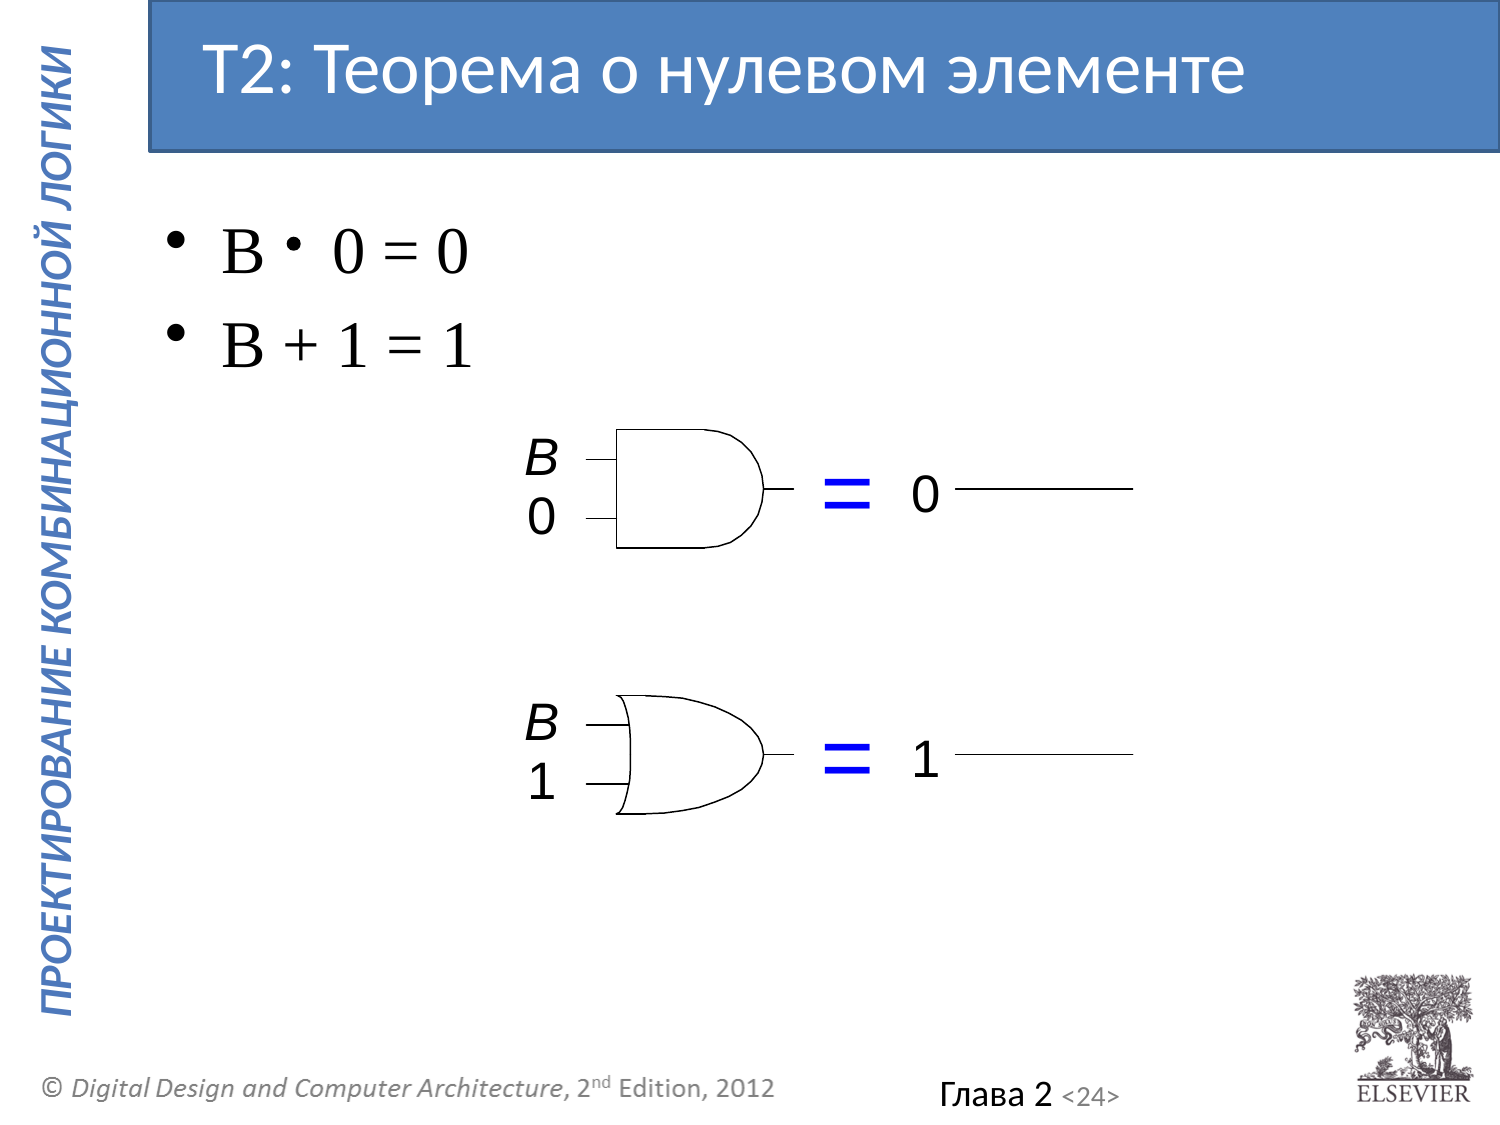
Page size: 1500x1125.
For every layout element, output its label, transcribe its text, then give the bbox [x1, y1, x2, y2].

text_box [287, 237, 300, 250]
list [412, 412, 1142, 914]
text_box T2: Теорема о нулевом элементе [187, 11, 1488, 116]
picture [0, 0, 1500, 1125]
text_box B 0 = 0 B + 1 = 1 [150, 199, 1450, 1013]
